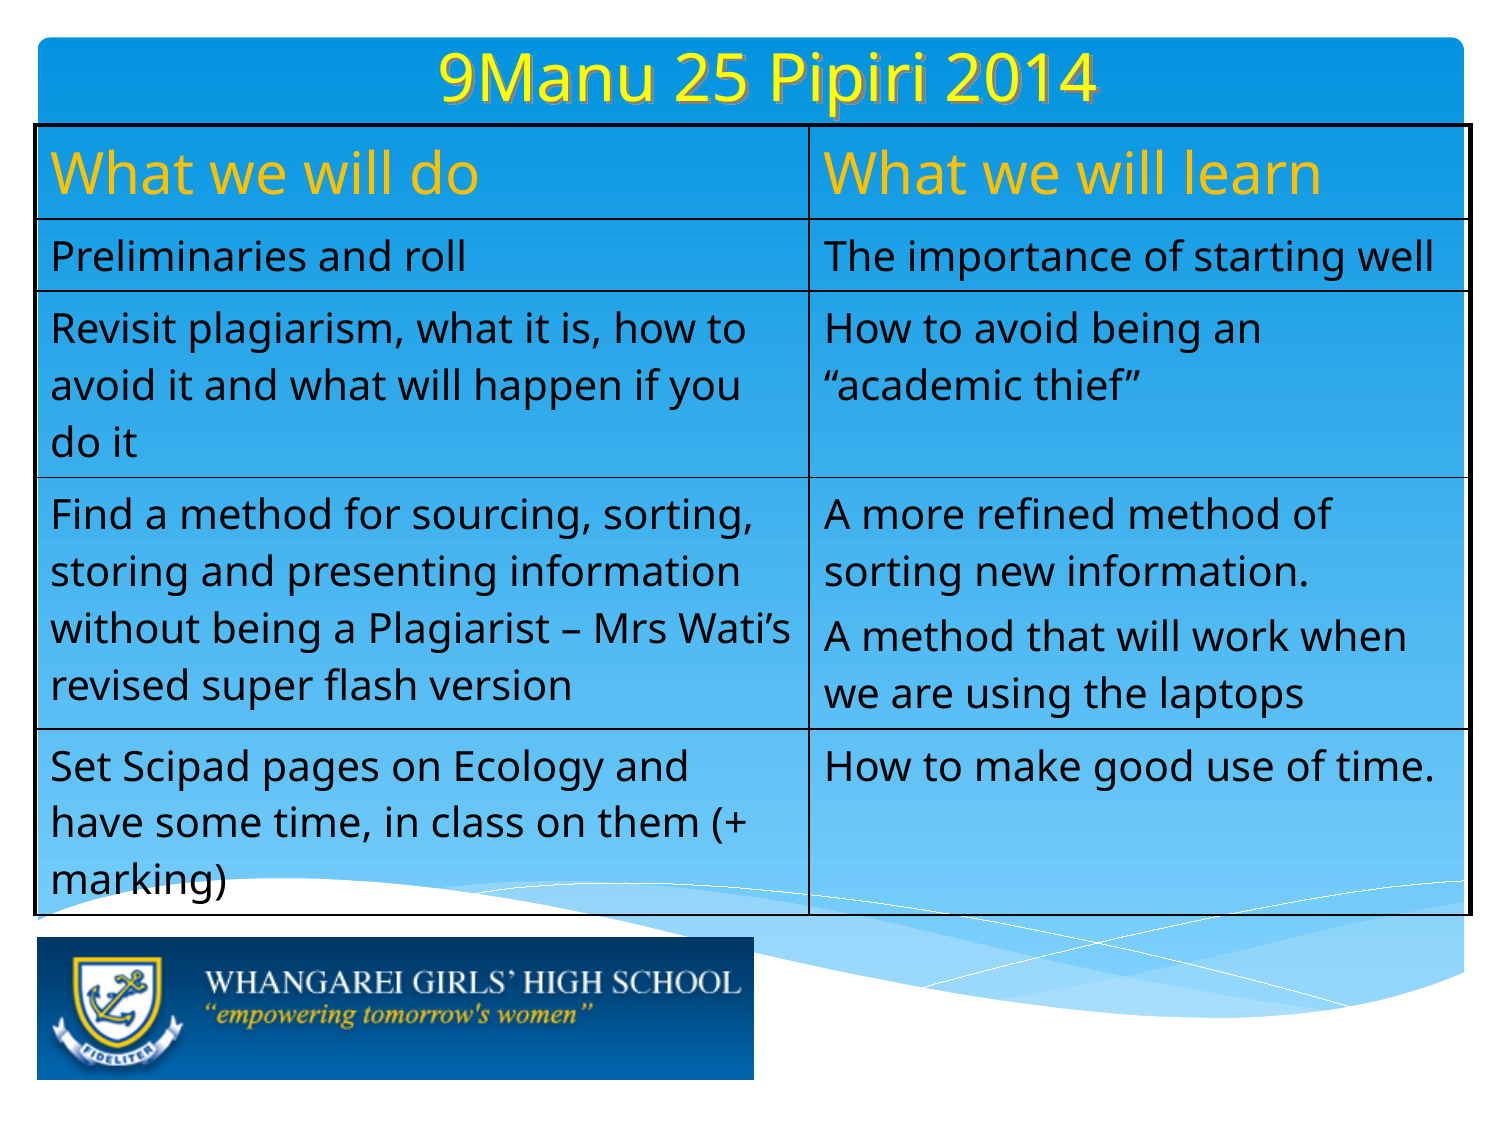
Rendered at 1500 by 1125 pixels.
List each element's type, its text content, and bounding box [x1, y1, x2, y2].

table_header What we will do [37, 127, 808, 218]
table_cell Find a method for sourcing, sorting, storing and presenting information without being a Plagiarist – Mrs Wati’s revised super flash version [37, 478, 808, 728]
table_cell How to make good use of time. [810, 730, 1468, 914]
table_cell The importance of starting well [810, 220, 1468, 290]
table_header What we will learn [810, 127, 1468, 218]
table_cell Preliminaries and roll [37, 220, 808, 290]
table_cell How to avoid being an “academic thief” [810, 292, 1468, 477]
text_box 9Manu 25 Pipiri 2014 [162, 24, 1375, 123]
table_cell Revisit plagiarism, what it is, how to avoid it and what will happen if you do it [37, 292, 808, 477]
table_cell A more refined method of sorting new information. A method that will work when we are using the laptops [810, 478, 1468, 728]
picture [37, 937, 754, 1080]
table_cell Set Scipad pages on Ecology and have some time, in class on them (+ marking) [37, 730, 808, 914]
